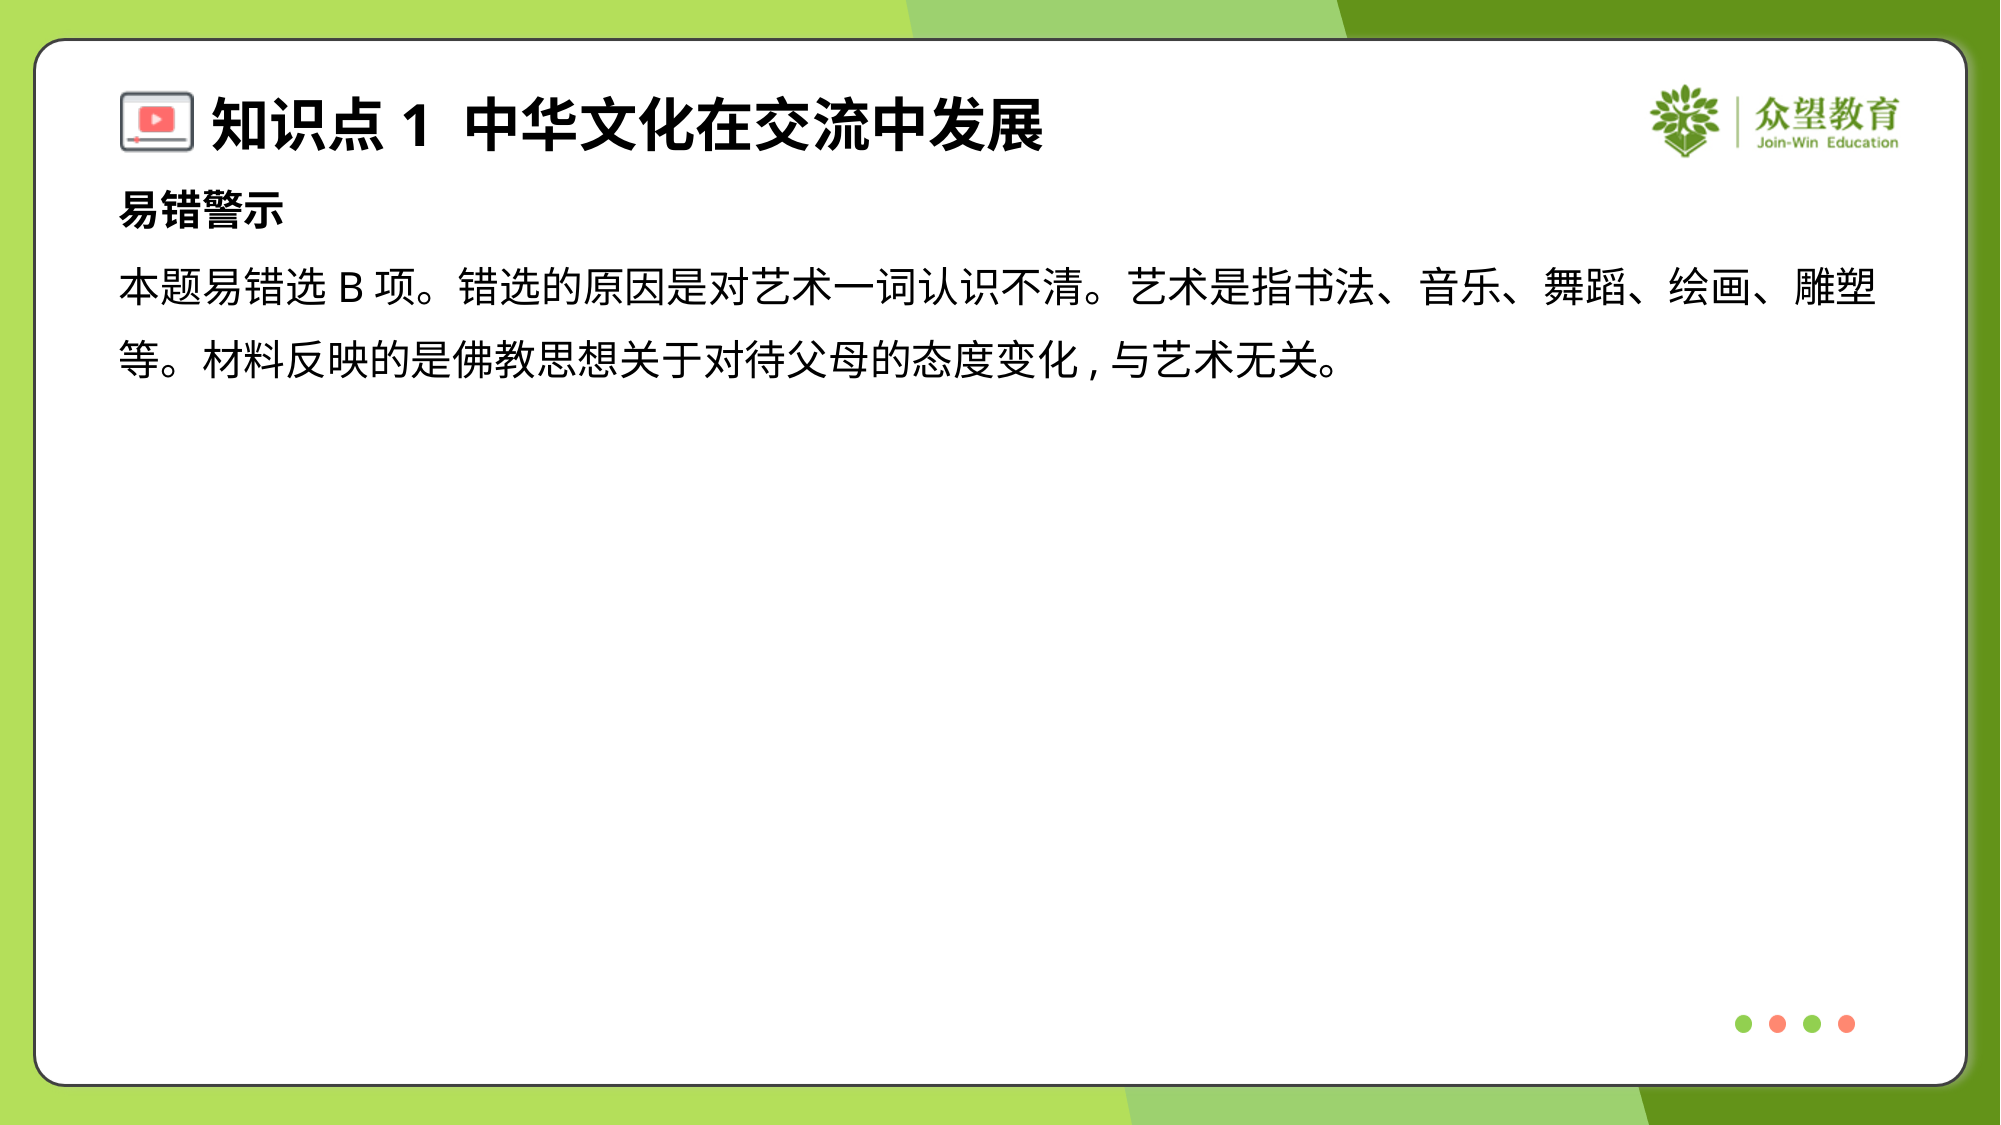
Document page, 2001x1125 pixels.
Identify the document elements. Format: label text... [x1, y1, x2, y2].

text_box 易错警示 本题易错选B项。错选的原因是对艺术一词认识不清。艺术是指书法、音乐、舞蹈、绘画、雕塑 等。材料反映的是佛教思想关于对待父母的态度变化,与艺术无关。 [118, 158, 1883, 377]
picture [0, 0, 2000, 1125]
